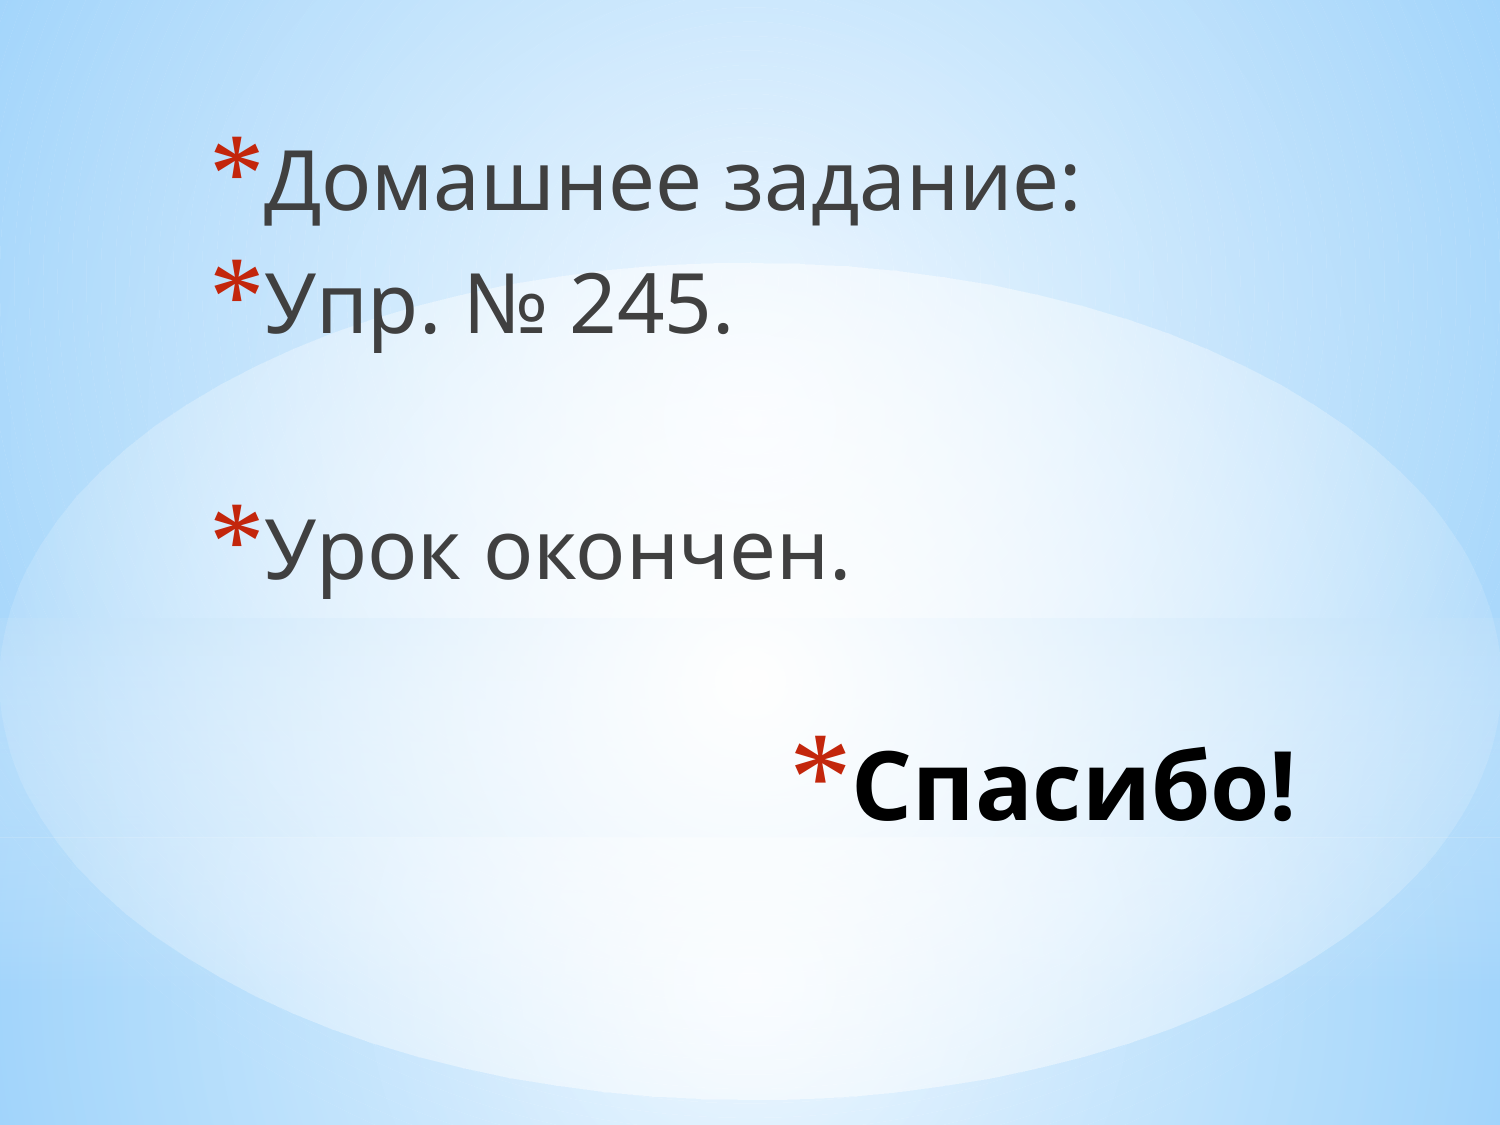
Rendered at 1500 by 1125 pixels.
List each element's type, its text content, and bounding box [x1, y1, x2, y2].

title Спасибо! [294, 717, 1363, 905]
list Домашнее задание: Упр. № 245. Урок окончен. [187, 120, 1238, 690]
